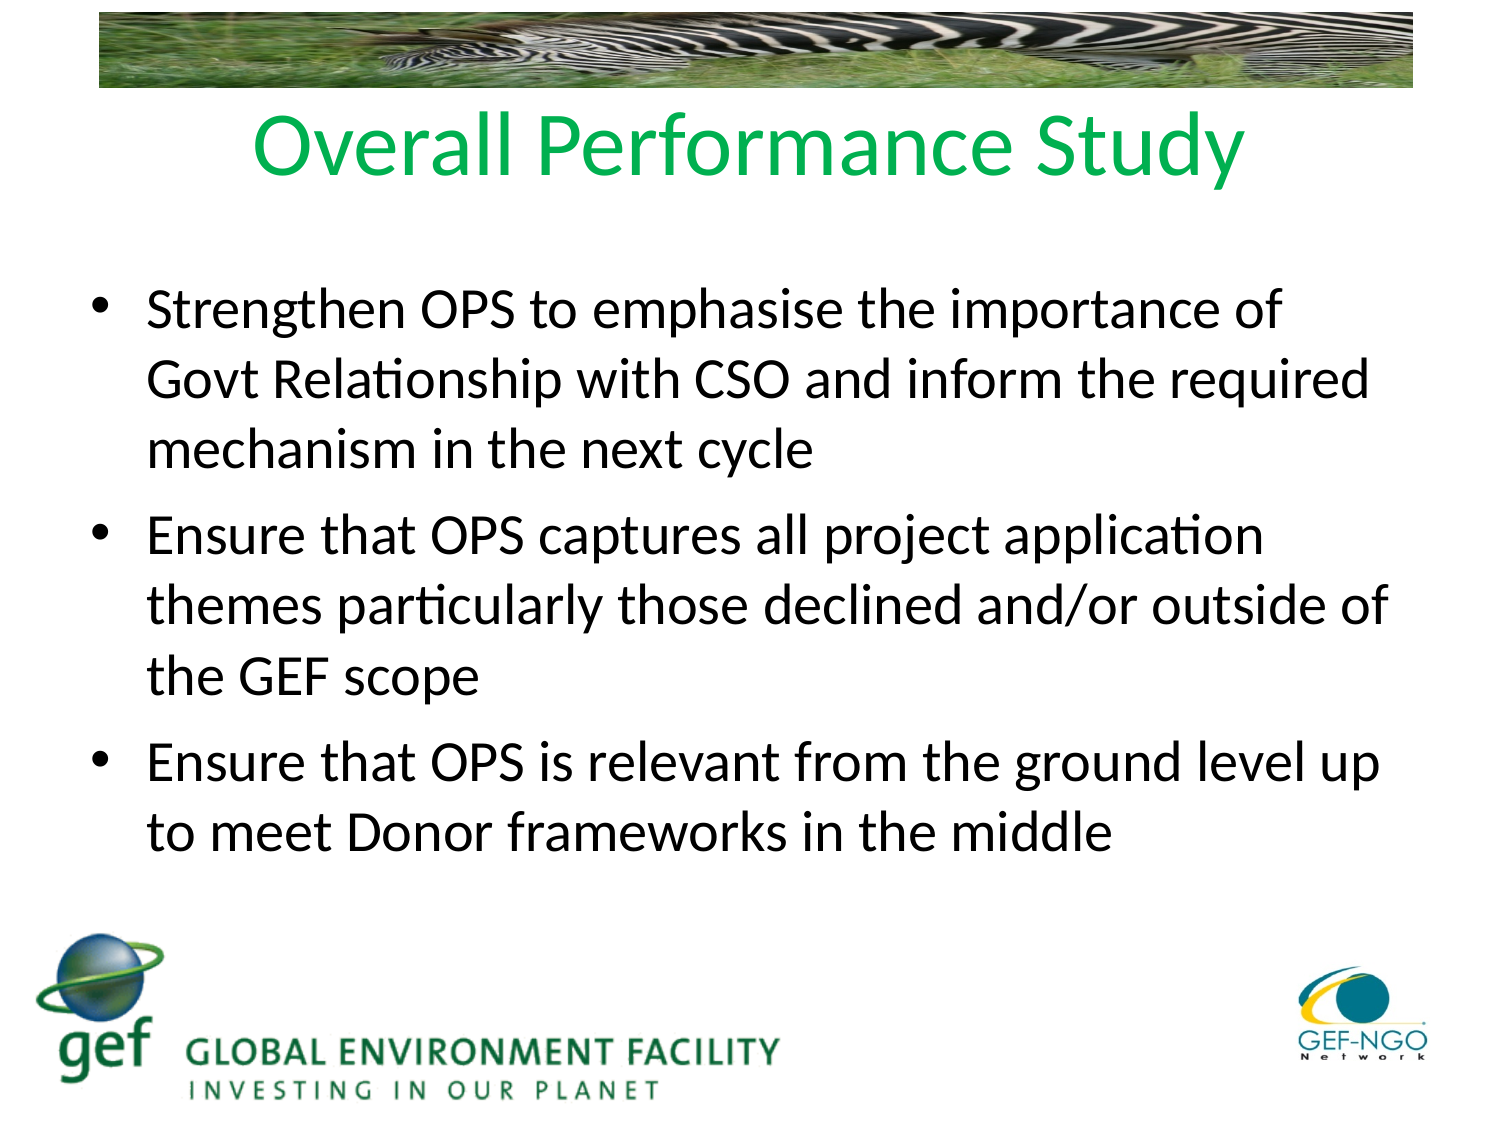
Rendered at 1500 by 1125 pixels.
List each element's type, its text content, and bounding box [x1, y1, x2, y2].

picture [1287, 951, 1438, 1076]
list Strengthen OPS to emphasise the importance of Govt Relationship with CSO and inform the required mechanism in the next cycle Ensure that OPS captures all project application themes particularly those declined and/or outside of the GEF scope Ensure that OPS is relevant from the ground level up to meet Donor frameworks in the middle [75, 262, 1425, 1005]
picture [25, 916, 798, 1113]
title Overall Performance Study [75, 45, 1425, 233]
picture [99, 12, 1413, 88]
